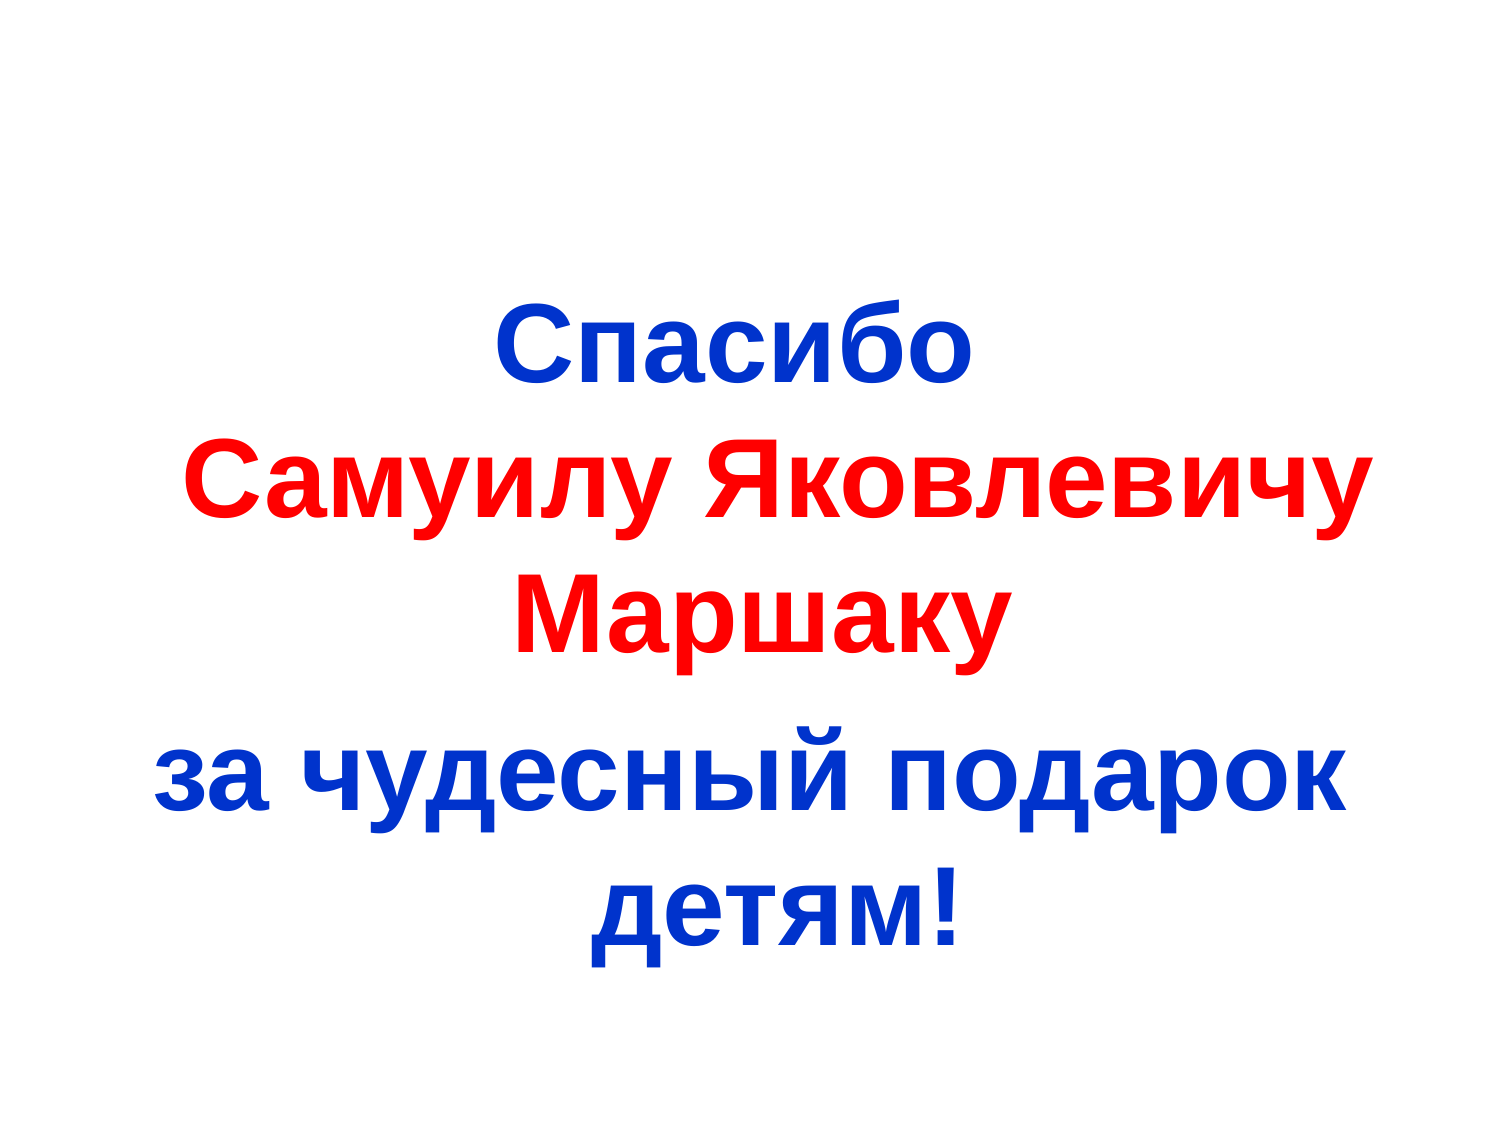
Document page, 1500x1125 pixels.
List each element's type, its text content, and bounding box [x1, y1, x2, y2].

list Спасибо Самуилу Яковлевичу Маршаку за чудесный подарок детям! [74, 262, 1426, 1006]
